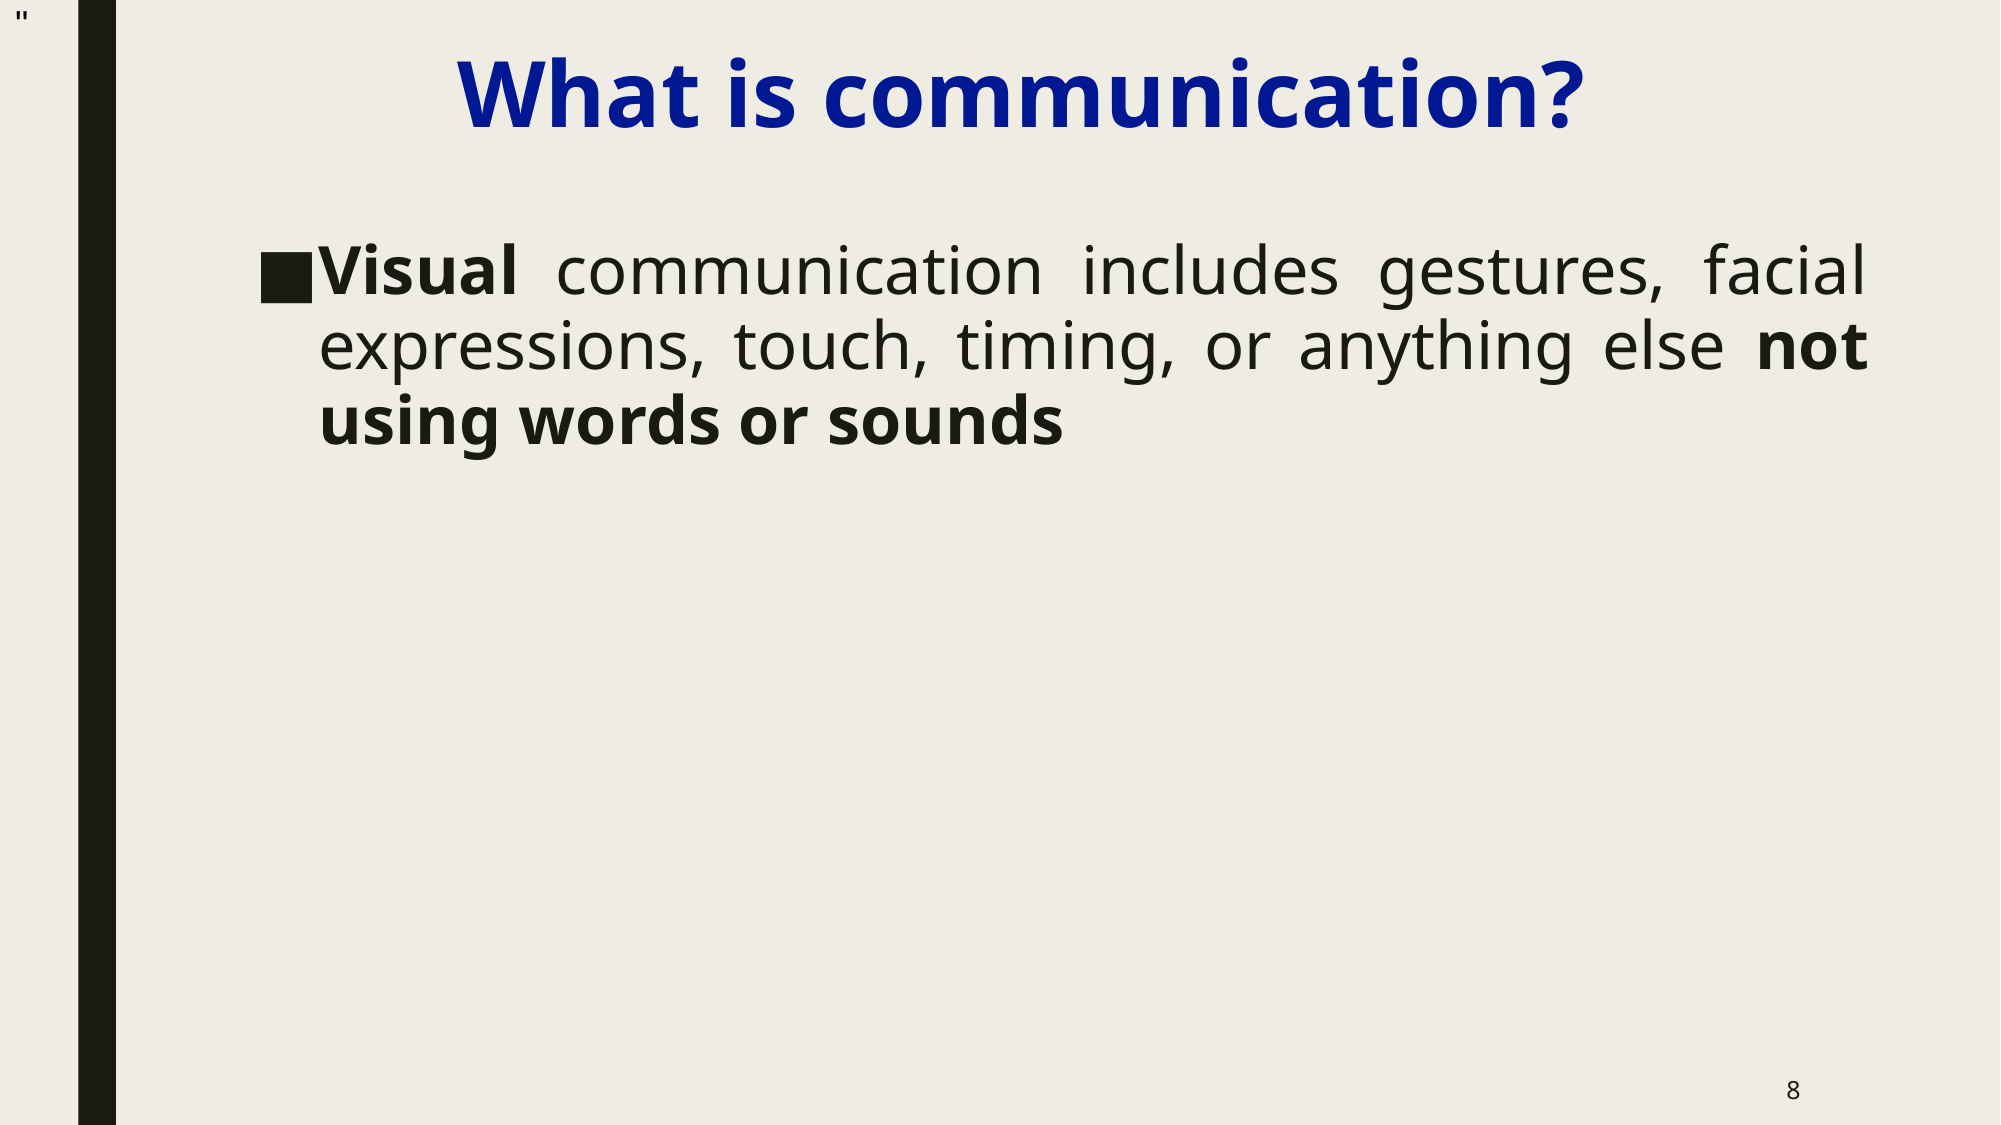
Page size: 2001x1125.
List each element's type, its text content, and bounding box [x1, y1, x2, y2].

list Visual communication includes gestures, facial expressions, touch, timing, or anything else not using words or sounds [240, 151, 1885, 1044]
slide_number 8 [1553, 1058, 1816, 1125]
title What is communication? [159, 41, 1885, 176]
text_box . " [0, 0, 44, 53]
